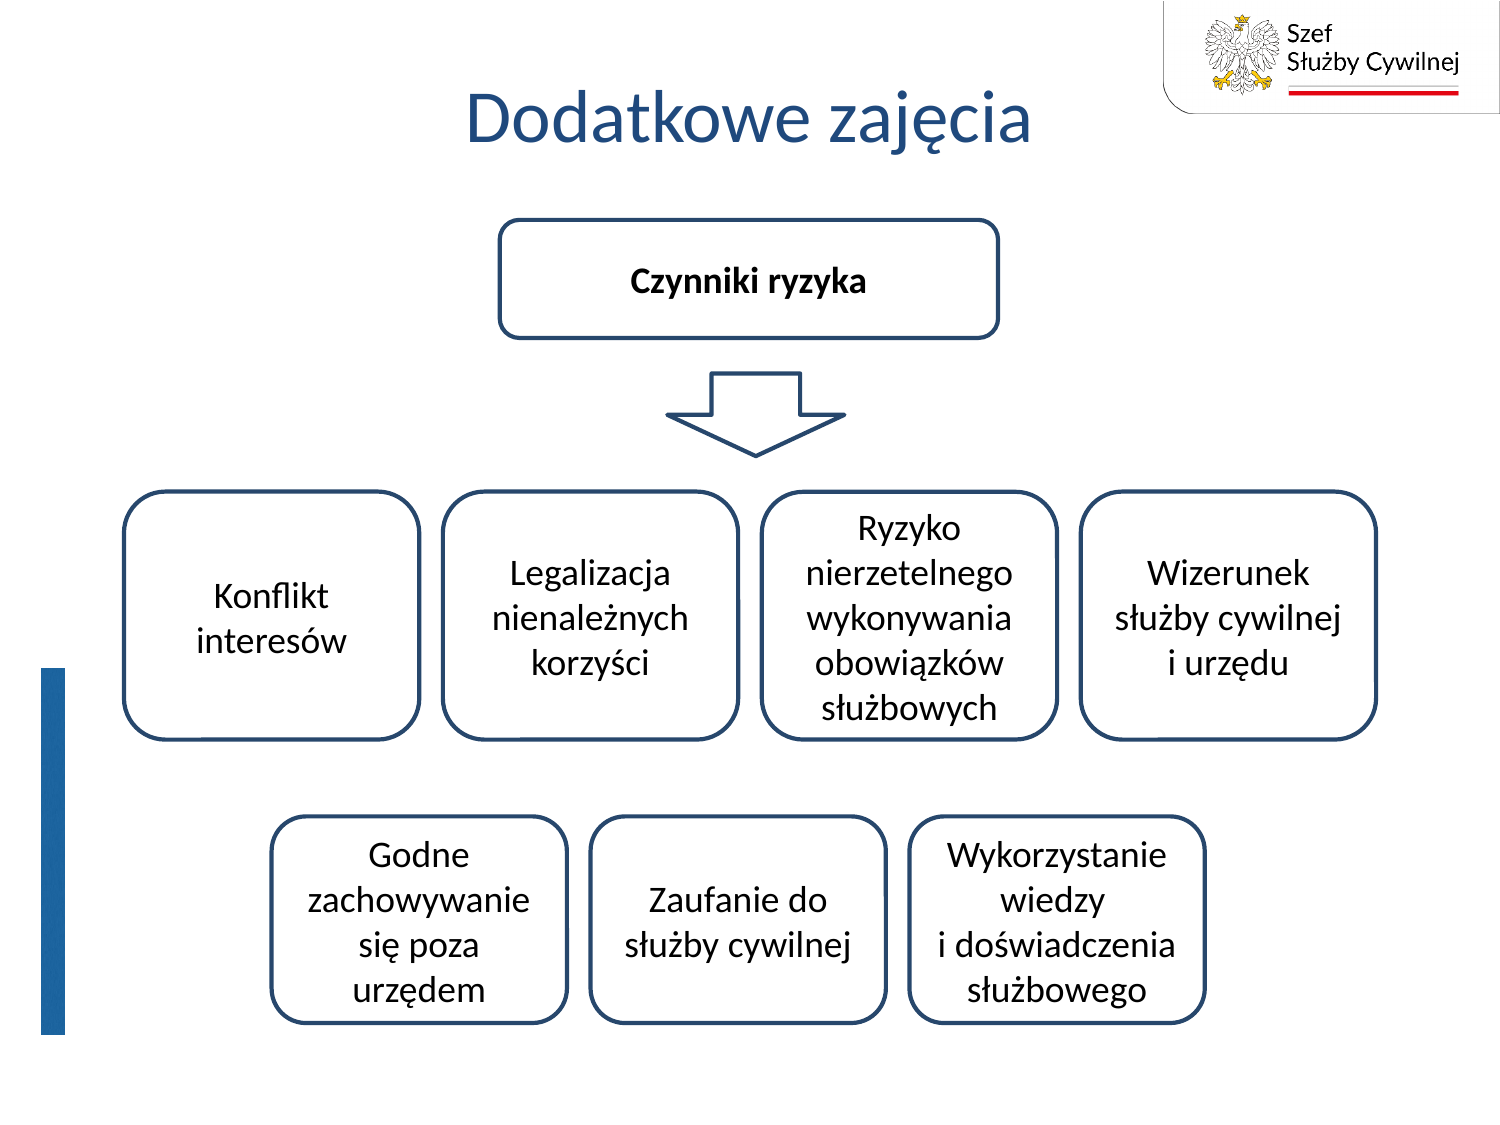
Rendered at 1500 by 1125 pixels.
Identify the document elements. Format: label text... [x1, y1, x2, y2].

text_box Legalizacja nienależnych korzyści [440, 489, 741, 742]
picture [1163, 0, 1500, 114]
text_box Ryzyko nierzetelnego wykonywania obowiązków służbowych [759, 489, 1060, 742]
text_box Godne zachowywanie się poza urzędem [269, 814, 570, 1026]
title Dodatkowe zajęcia [100, 60, 1400, 185]
text_box Wykorzystanie wiedzy i doświadczenia służbowego [907, 814, 1207, 1026]
text_box Czynniki ryzyka [497, 217, 1001, 341]
text_box Wizerunek służby cywilnej i urzędu [1078, 489, 1379, 742]
text_box Zaufanie do służby cywilnej [588, 814, 888, 1026]
picture [41, 668, 65, 1035]
text_box [665, 371, 847, 459]
text_box Konflikt interesów [121, 489, 422, 742]
